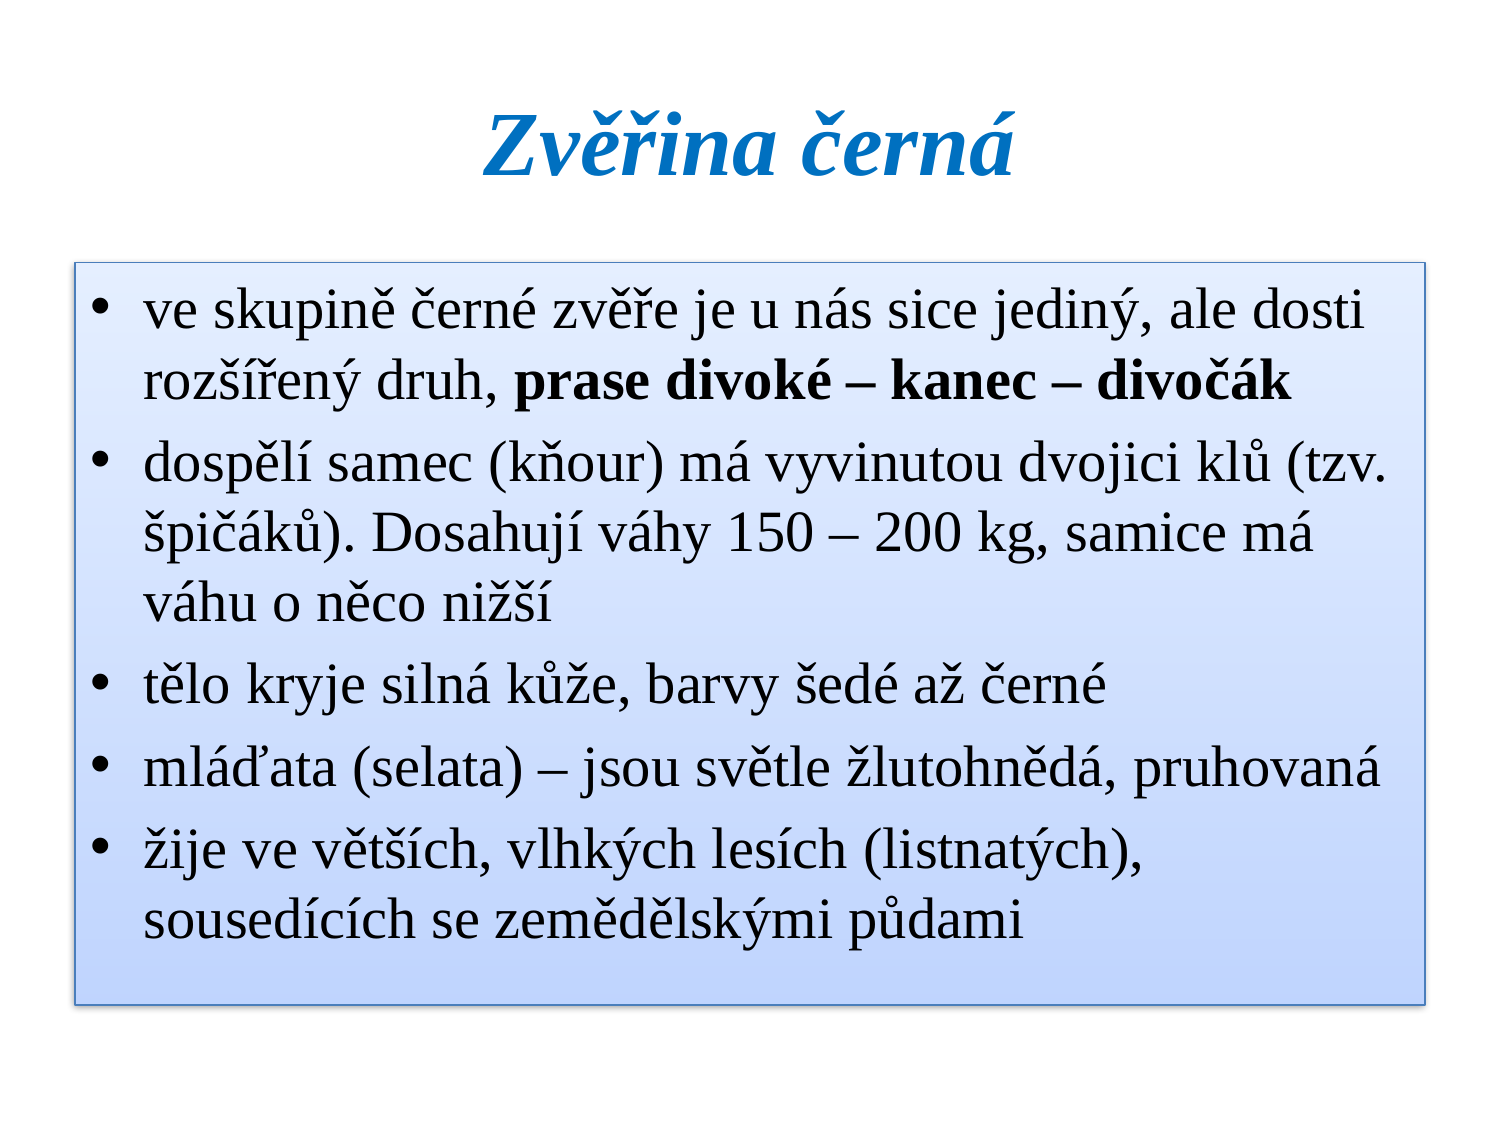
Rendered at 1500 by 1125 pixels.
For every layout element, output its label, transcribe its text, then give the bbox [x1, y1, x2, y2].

list ve skupině černé zvěře je u nás sice jediný, ale dosti rozšířený druh, prase divoké – kanec – divočák dospělí samec (kňour) má vyvinutou dvojici klů (tzv. špičáků). Dosahují váhy 150 – 200 kg, samice má váhu o něco nižší tělo kryje silná kůže, barvy šedé až černé mláďata (selata) – jsou světle žlutohnědá, pruhovaná žije ve větších, vlhkých lesích (listnatých), sousedících se zemědělskými půdami [74, 262, 1426, 1006]
title Zvěřina černá [75, 45, 1425, 233]
